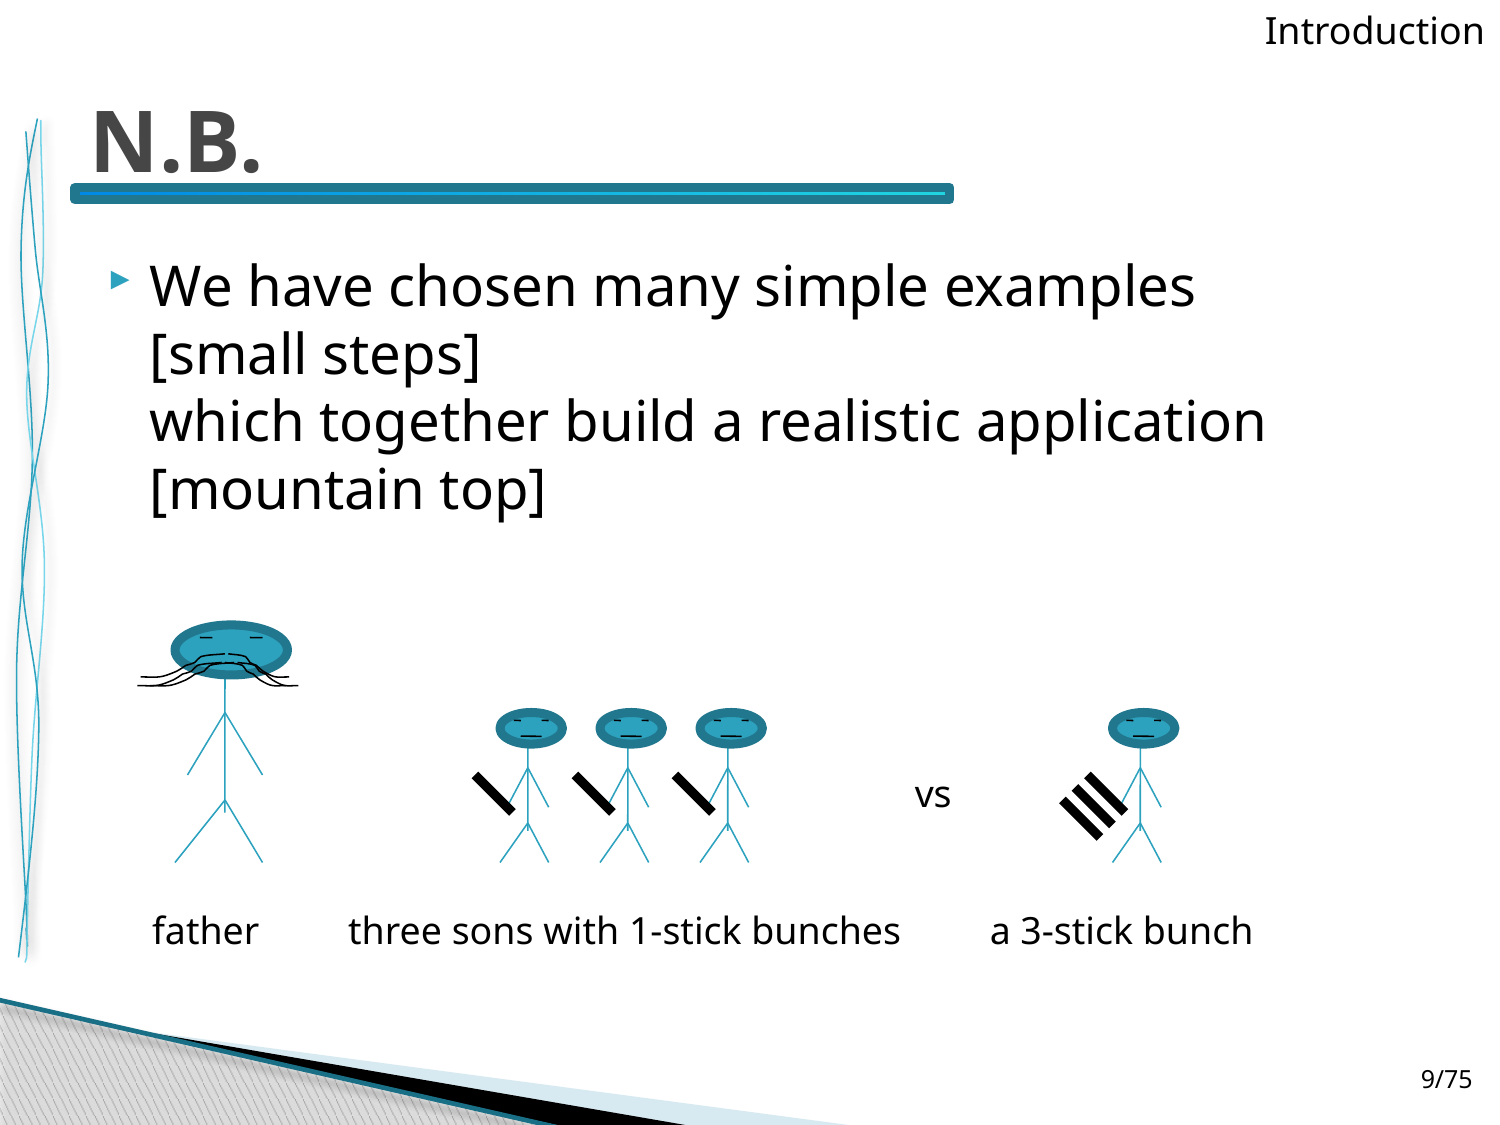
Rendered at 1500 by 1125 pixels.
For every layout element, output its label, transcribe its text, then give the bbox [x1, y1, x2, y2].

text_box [212, 724, 276, 763]
list We have chosen many simple examples [small steps] which together build a realistic application [mountain top] [75, 243, 1425, 986]
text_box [499, 712, 563, 863]
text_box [236, 812, 276, 851]
text_box [228, 653, 253, 663]
text_box three sons with 1-stick bunches [312, 899, 938, 960]
list Introduction [1074, 0, 1500, 63]
text_box [237, 661, 299, 687]
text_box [599, 712, 663, 863]
text_box [198, 665, 255, 680]
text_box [1112, 712, 1176, 863]
text_box [140, 653, 225, 678]
title N.B. [75, 45, 1425, 233]
text_box [254, 663, 290, 678]
text_box vs [900, 762, 1013, 823]
text_box [229, 662, 286, 687]
text_box [170, 620, 292, 671]
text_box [1062, 799, 1101, 838]
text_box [1074, 787, 1113, 826]
text_box father [137, 899, 300, 960]
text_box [674, 774, 713, 813]
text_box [574, 774, 613, 813]
text_box a 3-stick bunch [975, 899, 1300, 960]
text_box [137, 661, 222, 687]
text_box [1087, 774, 1126, 813]
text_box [174, 724, 212, 763]
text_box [474, 774, 513, 813]
text_box [245, 666, 265, 676]
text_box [699, 712, 763, 863]
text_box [168, 806, 232, 857]
text_box [158, 661, 235, 687]
